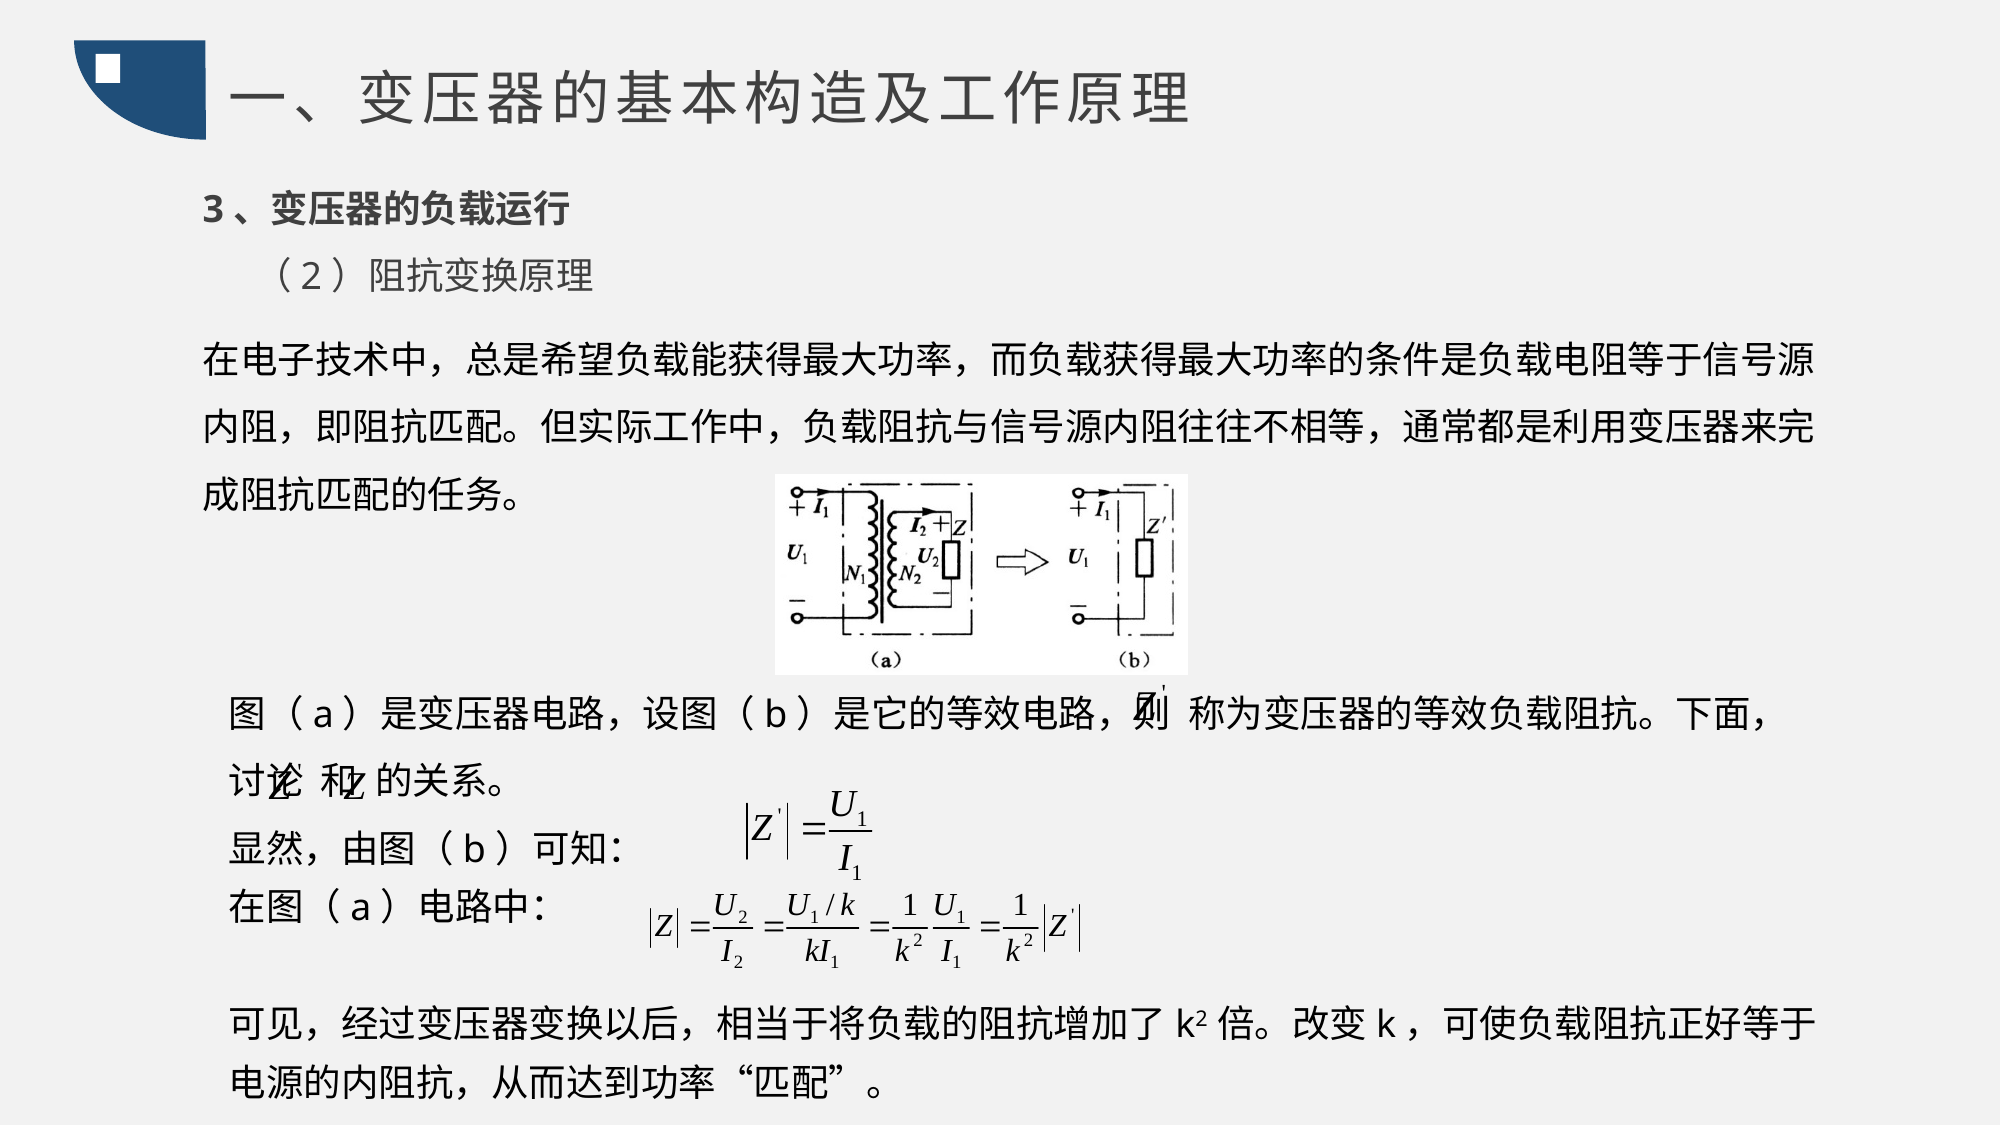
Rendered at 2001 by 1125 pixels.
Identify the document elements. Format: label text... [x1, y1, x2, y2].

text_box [261, 753, 310, 807]
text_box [739, 780, 879, 885]
picture [775, 474, 1188, 675]
text_box 在电子技术中，总是希望负载能获得最大功率，而负载获得最大功率的条件是负载电阻等于信号源内阻，即阻抗匹配。但实际工作中，负载阻抗与信号源内阻往往不相等，通常都是利用变压器来完成阻抗匹配的任务。 [187, 305, 1834, 524]
text_box 图（a）是变压器电路，设图（b）是它的等效电路，则 称为变压器的等效负载阻抗。下面，讨论 和 的关系。 显然，由图（b）可知： 在图（a）电路中： 可见，经过变压器变换以后，相当于将负载的阻抗增加了k2倍。改变k，可使负载阻抗正好等于电源的内阻抗，从而达到功率“匹配”。 [214, 659, 1834, 1111]
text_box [336, 763, 377, 807]
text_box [74, 0, 1627, 211]
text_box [1125, 674, 1175, 728]
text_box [644, 885, 1087, 976]
text_box 3、变压器的负载运行 （2）阻抗变换原理 [187, 154, 1834, 305]
